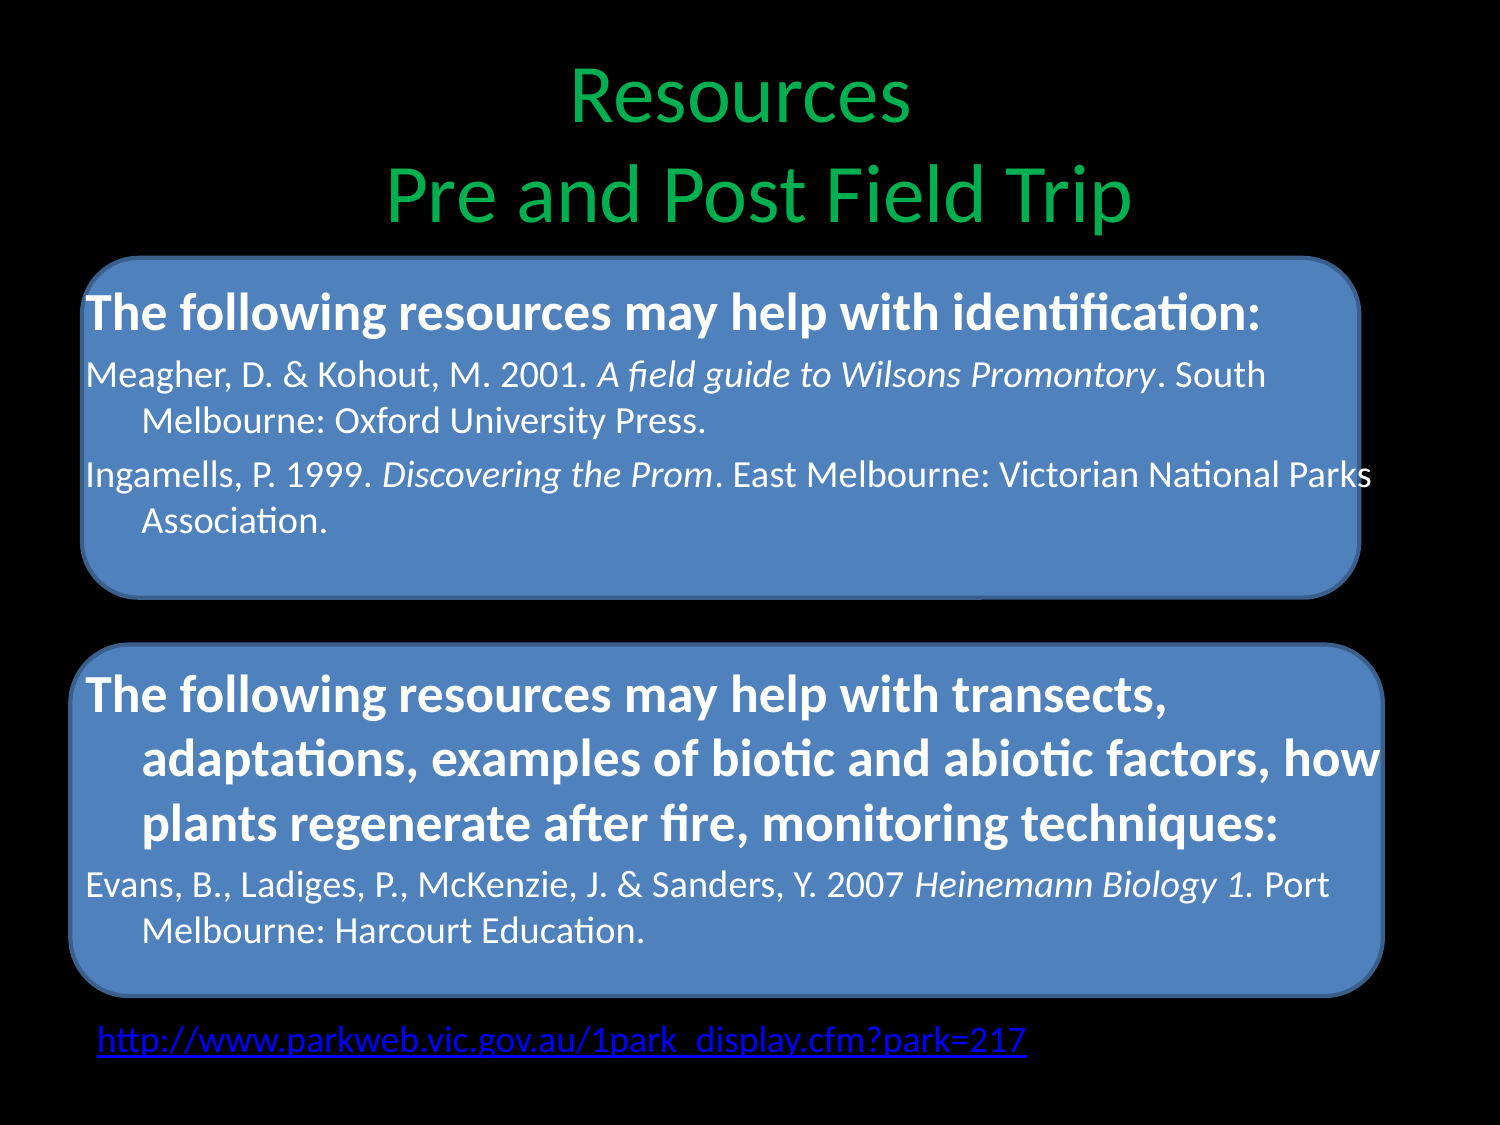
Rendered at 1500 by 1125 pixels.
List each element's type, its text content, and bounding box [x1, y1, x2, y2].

title Resources Pre and Post Field Trip [75, 45, 1425, 233]
list The following resources may help with identification: Meagher, D. & Kohout, M. 2001. A field guide to Wilsons Promontory. South Melbourne: Oxford University Press. Ingamells, P. 1999. Discovering the Prom. East Melbourne: Victorian National Parks Association. The following resources may help with transects, adaptations, examples of biotic and abiotic factors, how plants regenerate after fire, monitoring techniques: Evans, B., Ladiges, P., McKenzie, J. & Sanders, Y. 2007 Heinemann Biology 1. Port Melbourne: Harcourt Education. [70, 269, 1421, 1012]
text_box [101, 255, 1340, 269]
text_box http://www.parkweb.vic.gov.au/1park_display.cfm?park=217 [82, 1007, 1383, 1068]
